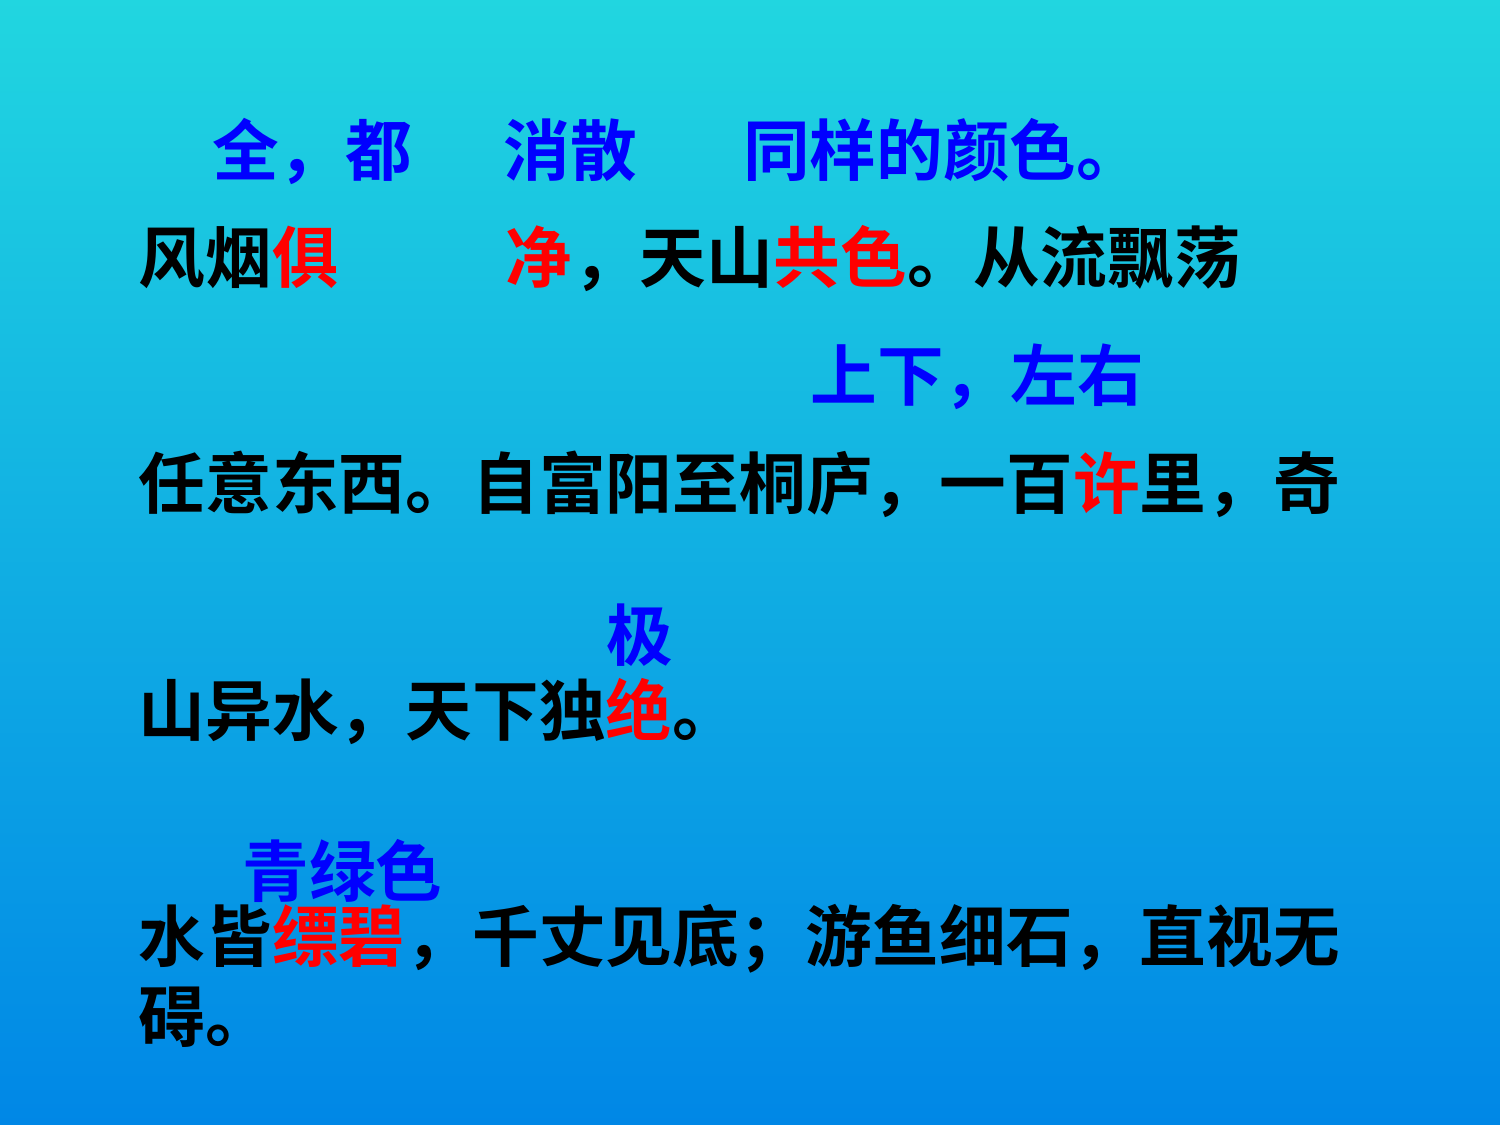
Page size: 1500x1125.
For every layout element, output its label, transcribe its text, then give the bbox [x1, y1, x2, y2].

text_box 极 [560, 586, 999, 681]
text_box 风烟俱 净，天山共色。从流飘荡 任意东西。自富阳至桐庐，一百许里，奇 山异水，天下独绝。 水皆缥碧，千丈见底；游鱼细石，直视无碍。 [123, 421, 1412, 1063]
text_box 上下，左右 [123, 326, 1447, 421]
text_box 青绿色 [135, 822, 1388, 918]
text_box 全，都 消散 同样的颜色。 [135, 101, 1459, 197]
text_box 风烟俱 净，天山共色。从流飘荡 任意东西。自富阳至桐庐，一百许里，奇 山异水，天下独绝。 水皆缥碧，千丈见底；游鱼细石，直视无碍。 [123, 207, 1412, 326]
